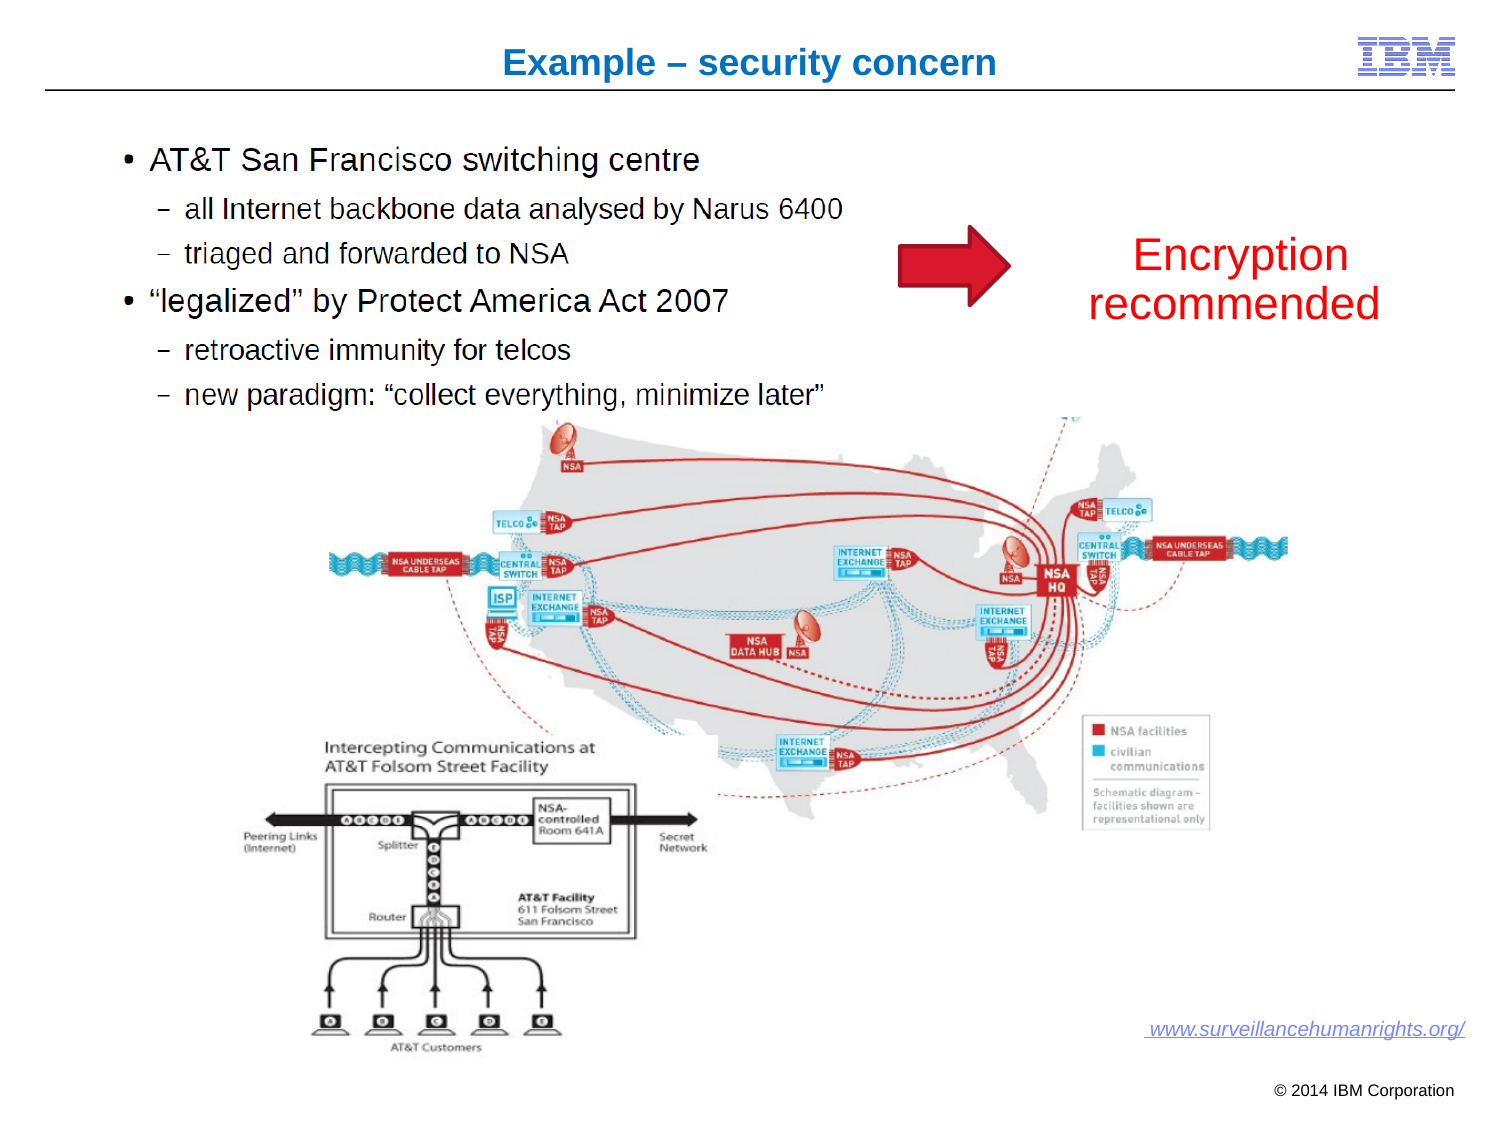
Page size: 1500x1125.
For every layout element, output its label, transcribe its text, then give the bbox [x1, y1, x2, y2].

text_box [899, 222, 1452, 320]
text_box Example – security concern [0, 30, 1500, 219]
picture [117, 138, 1289, 1060]
text_box Source: www.surveillancehumanrights.org/ [1293, 1010, 1500, 1048]
